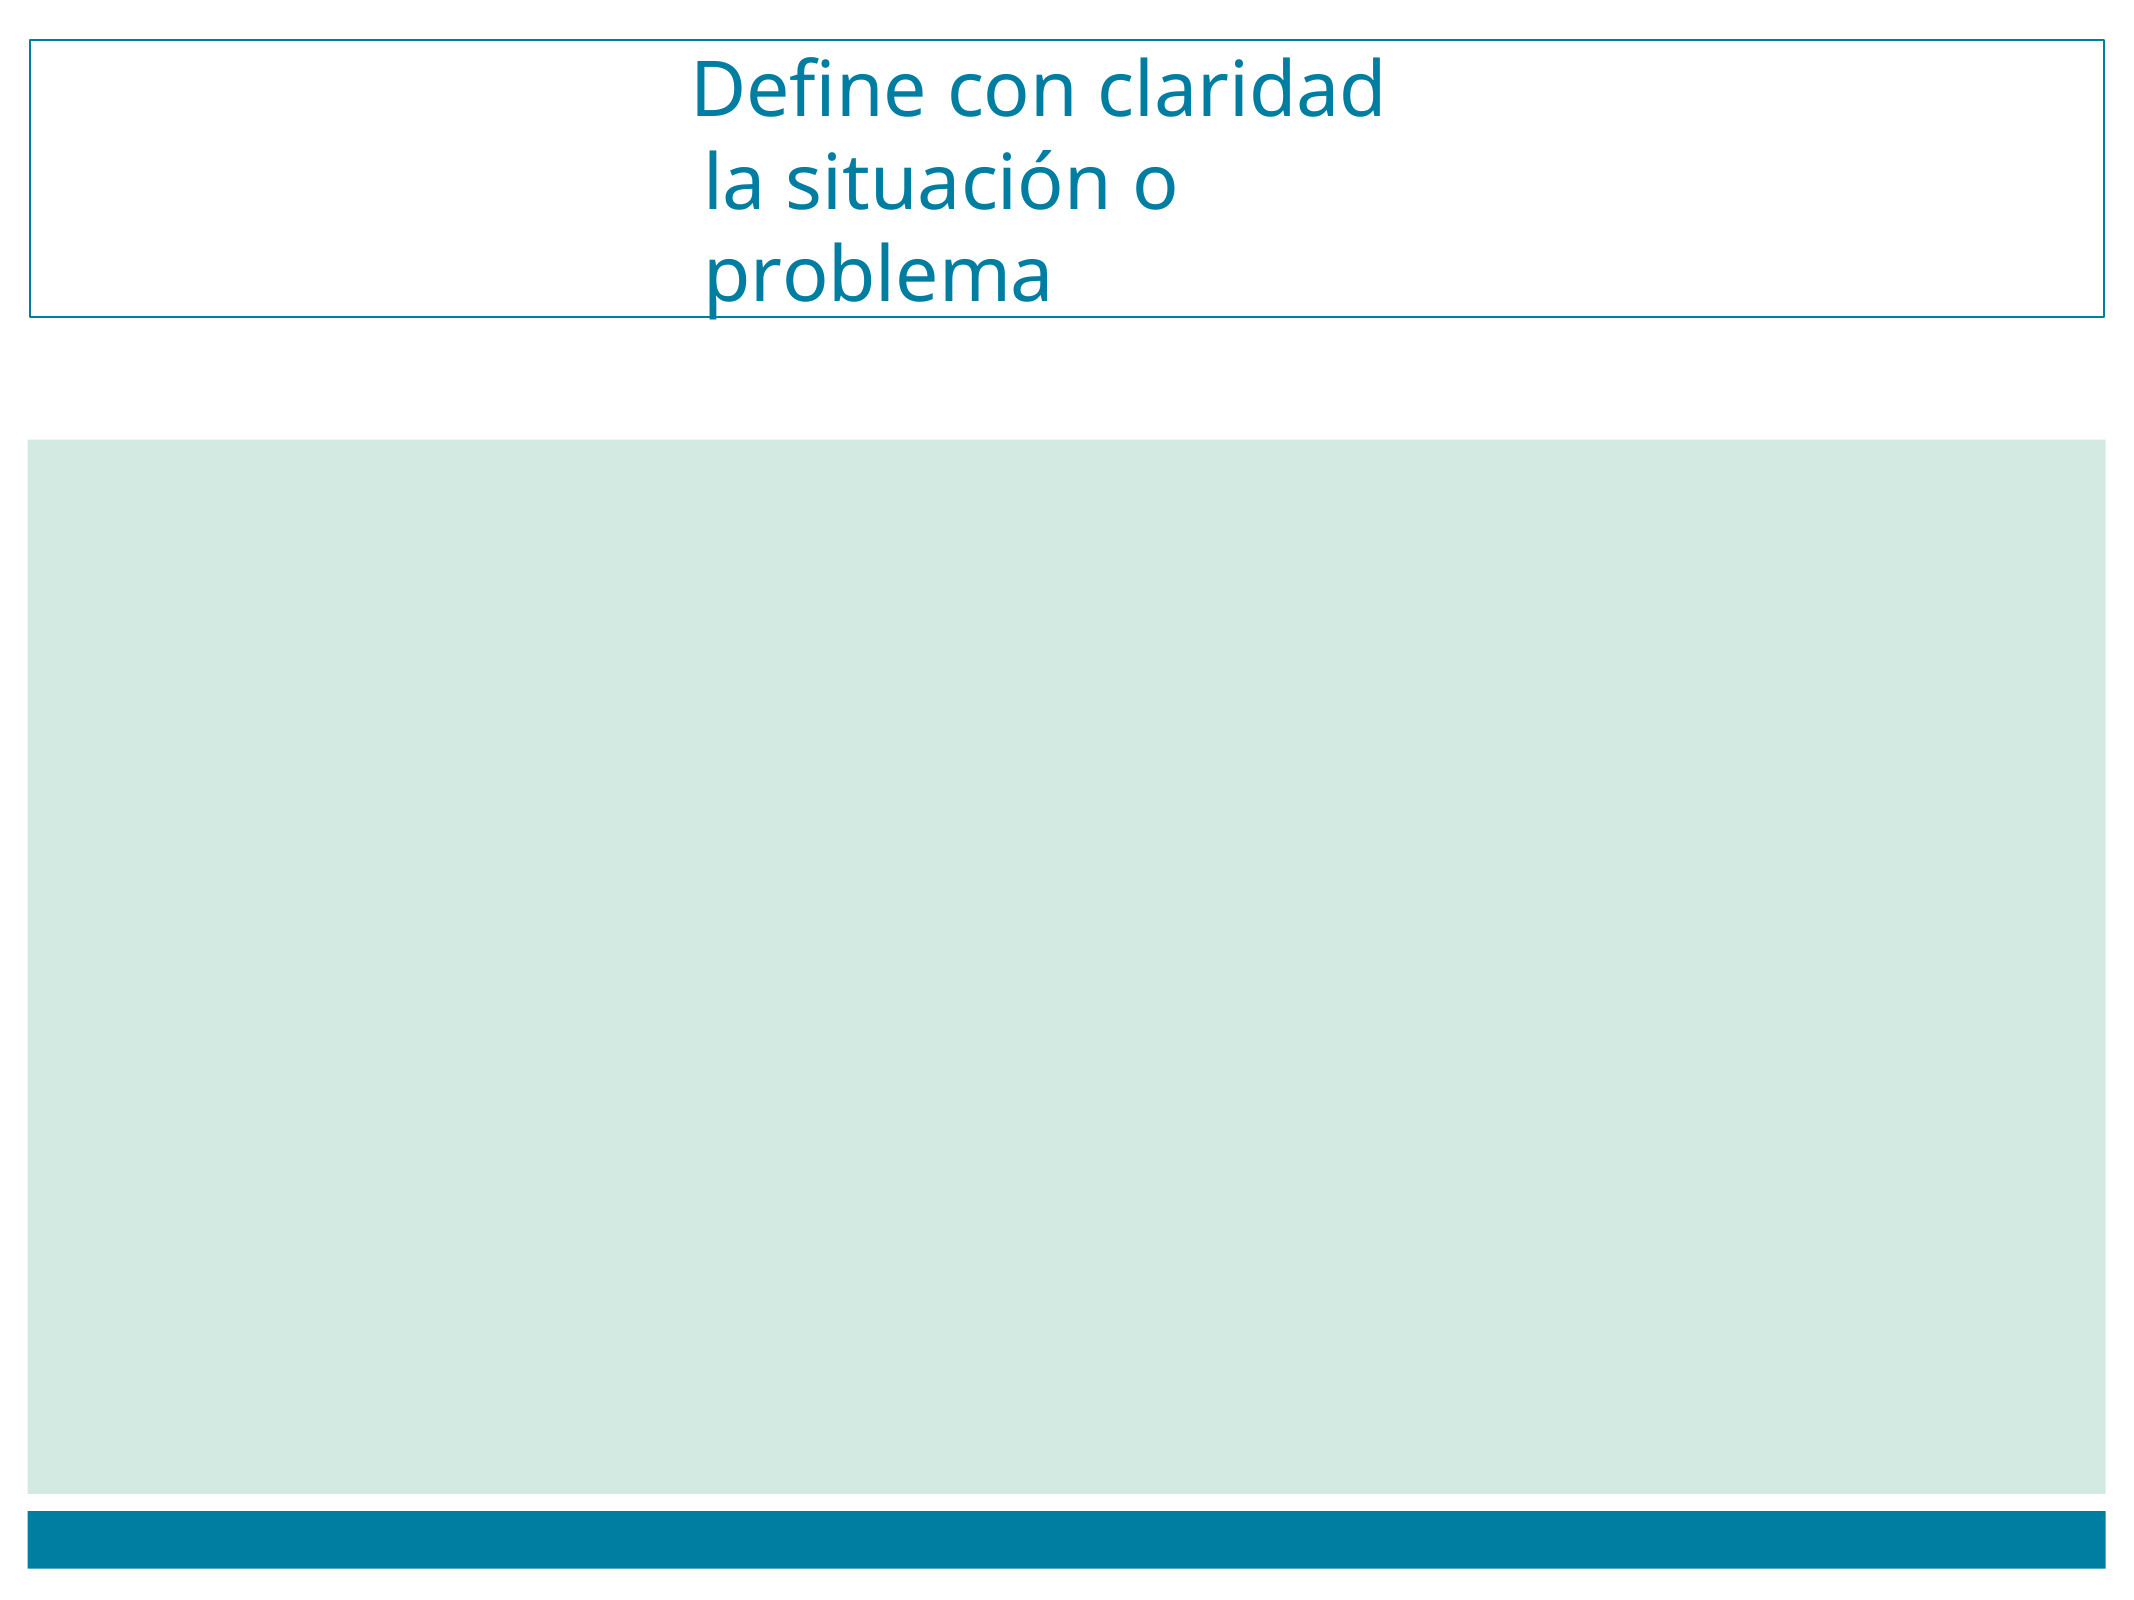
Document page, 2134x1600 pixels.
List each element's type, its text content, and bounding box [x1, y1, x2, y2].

title Deﬁne con claridad la situación o problema [29, 39, 2104, 318]
